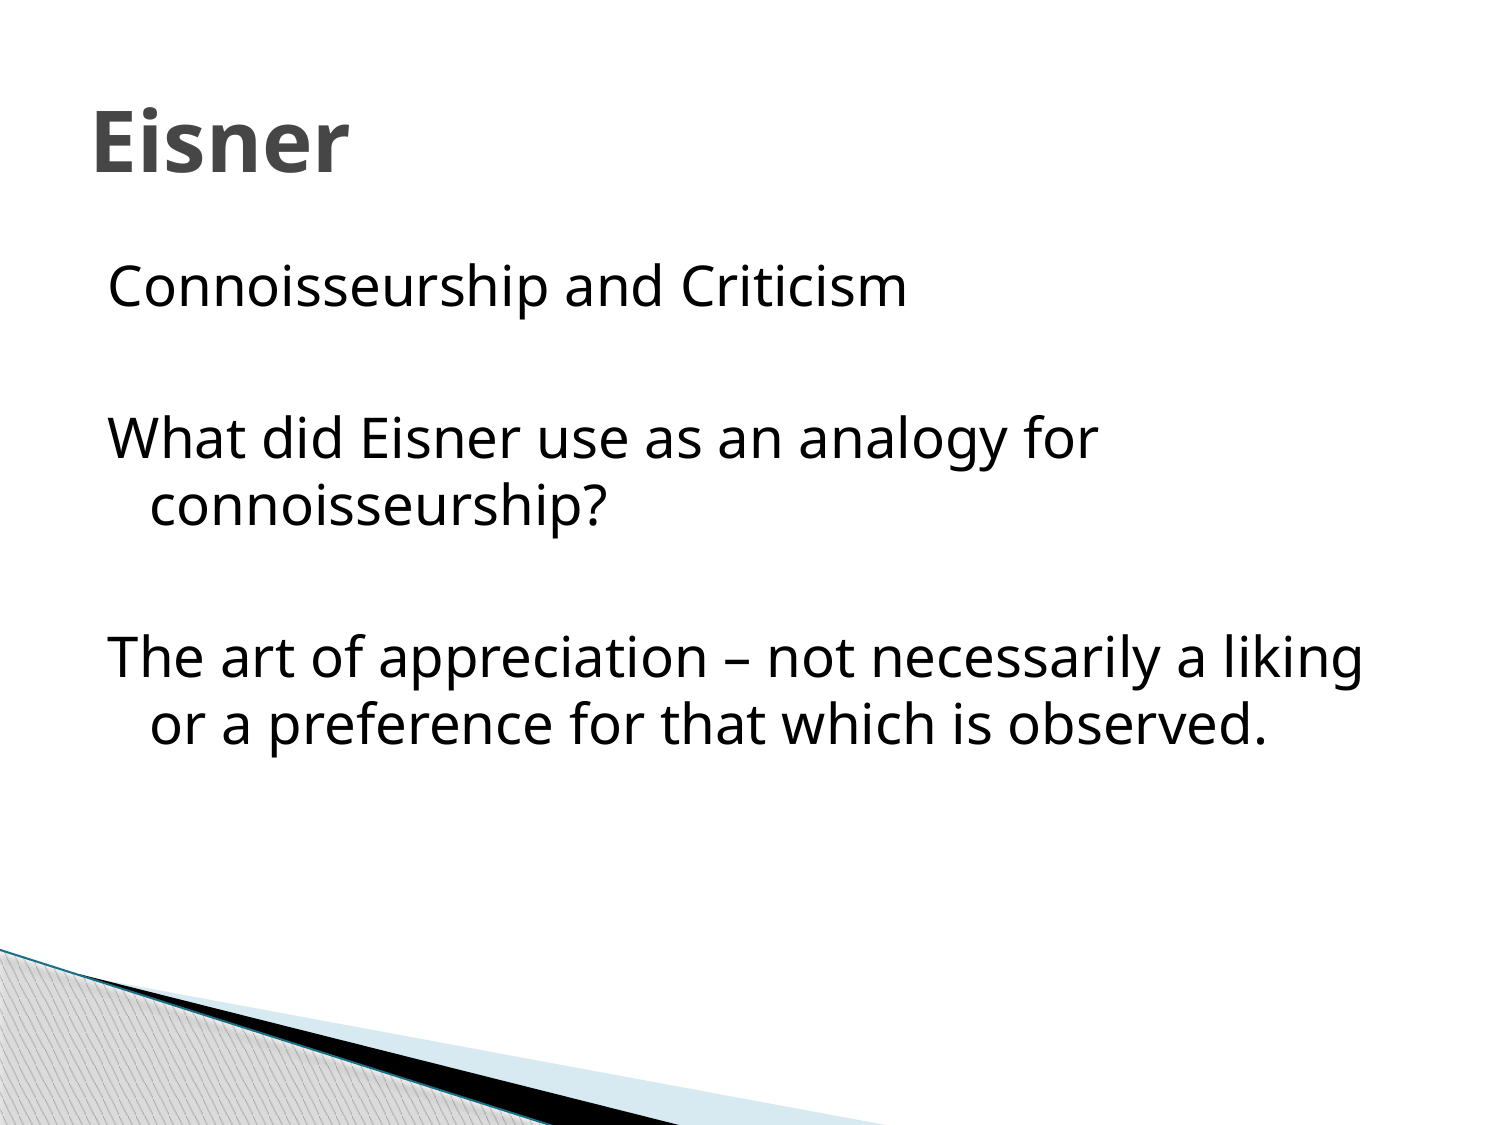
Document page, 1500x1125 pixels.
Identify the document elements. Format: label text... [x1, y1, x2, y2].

list Connoisseurship and Criticism What did Eisner use as an analogy for connoisseurship? The art of appreciation – not necessarily a liking or a preference for that which is observed. [74, 242, 1426, 986]
title Eisner [75, 45, 1425, 233]
